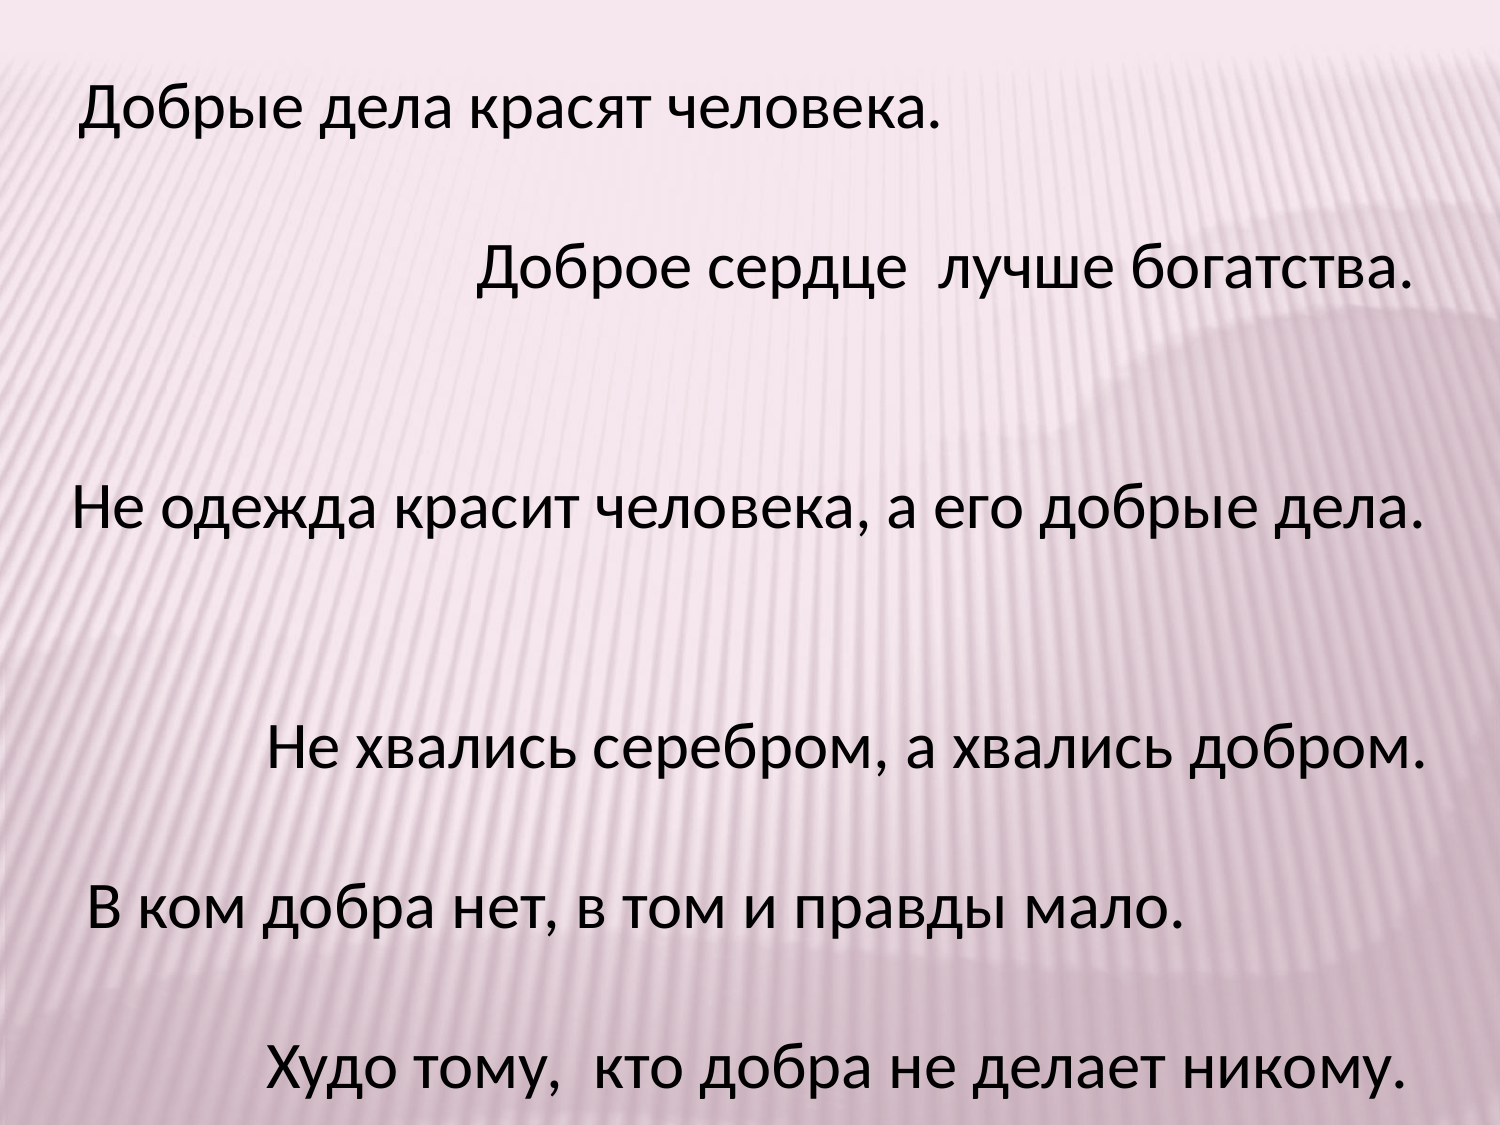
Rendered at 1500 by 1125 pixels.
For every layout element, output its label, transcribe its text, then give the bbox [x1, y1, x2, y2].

text_box Добрые дела красят человека. Доброе сердце лучше богатства. Не одежда красит человека, а его добрые дела. Не хвались серебром, а хвались добром. В ком добра нет, в том и правды мало. Худо тому, кто добра не делает никому. [41, 54, 1447, 1125]
